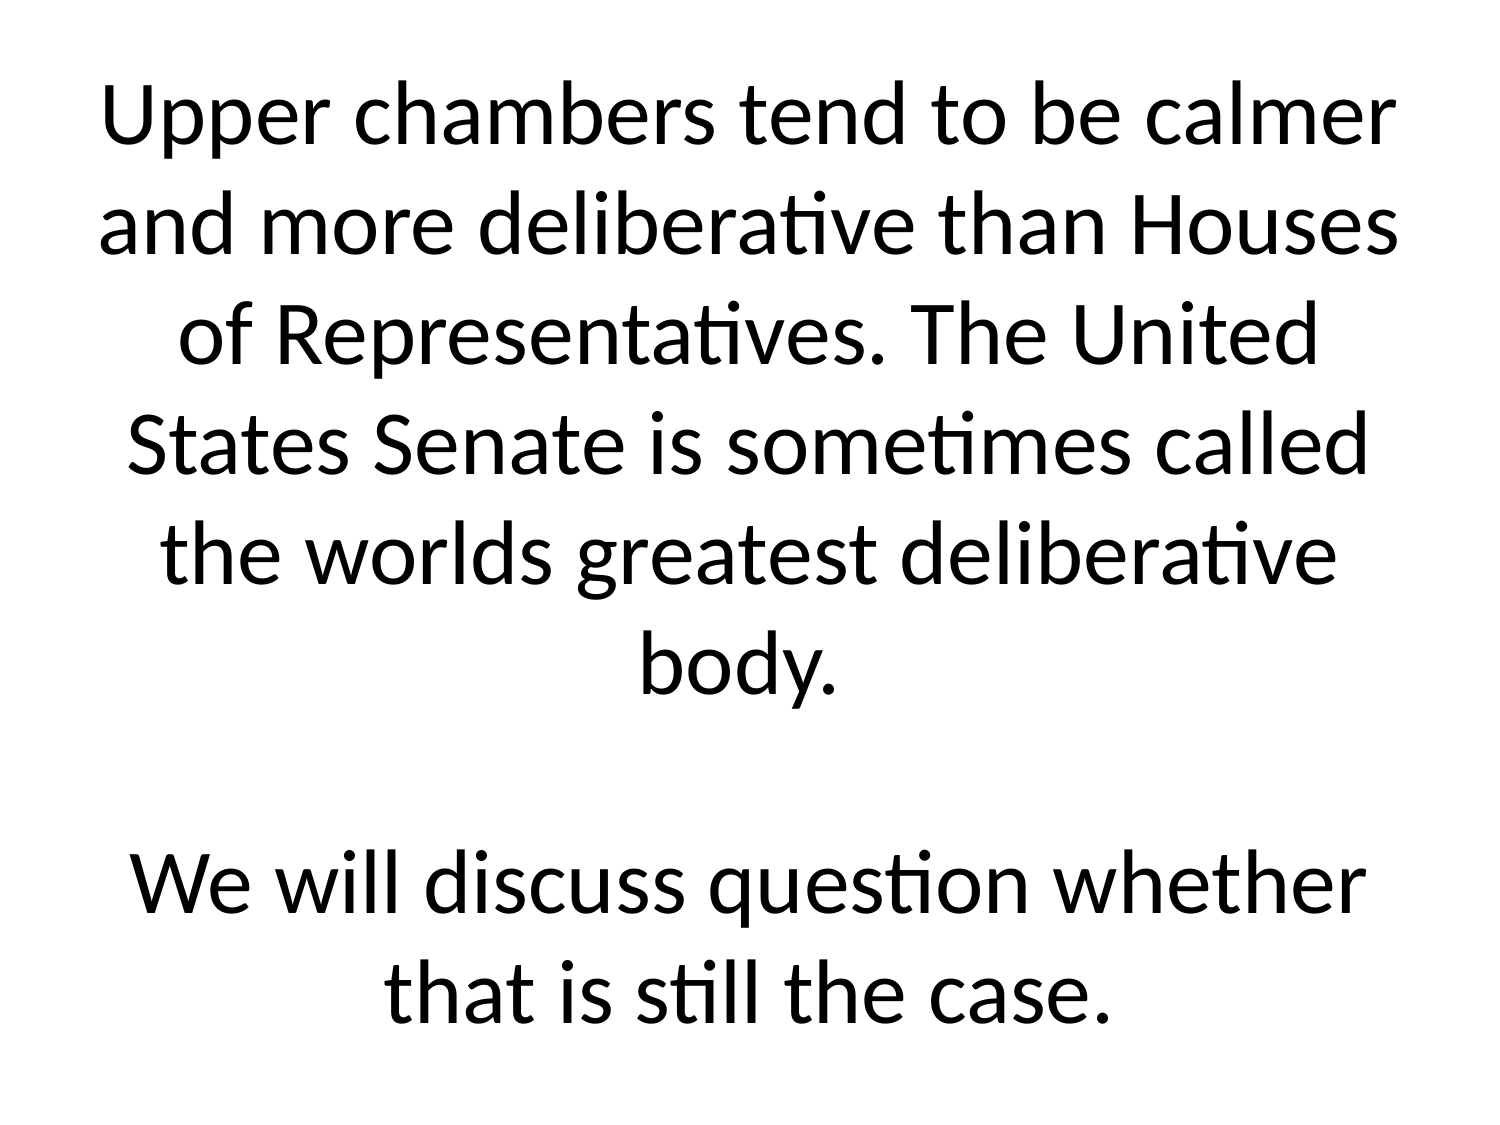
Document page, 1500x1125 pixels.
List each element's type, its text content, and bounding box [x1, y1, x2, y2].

title Upper chambers tend to be calmer and more deliberative than Houses of Representatives. The United States Senate is sometimes called the worlds greatest deliberative body. We will discuss question whether that is still the case. [74, 44, 1426, 1051]
